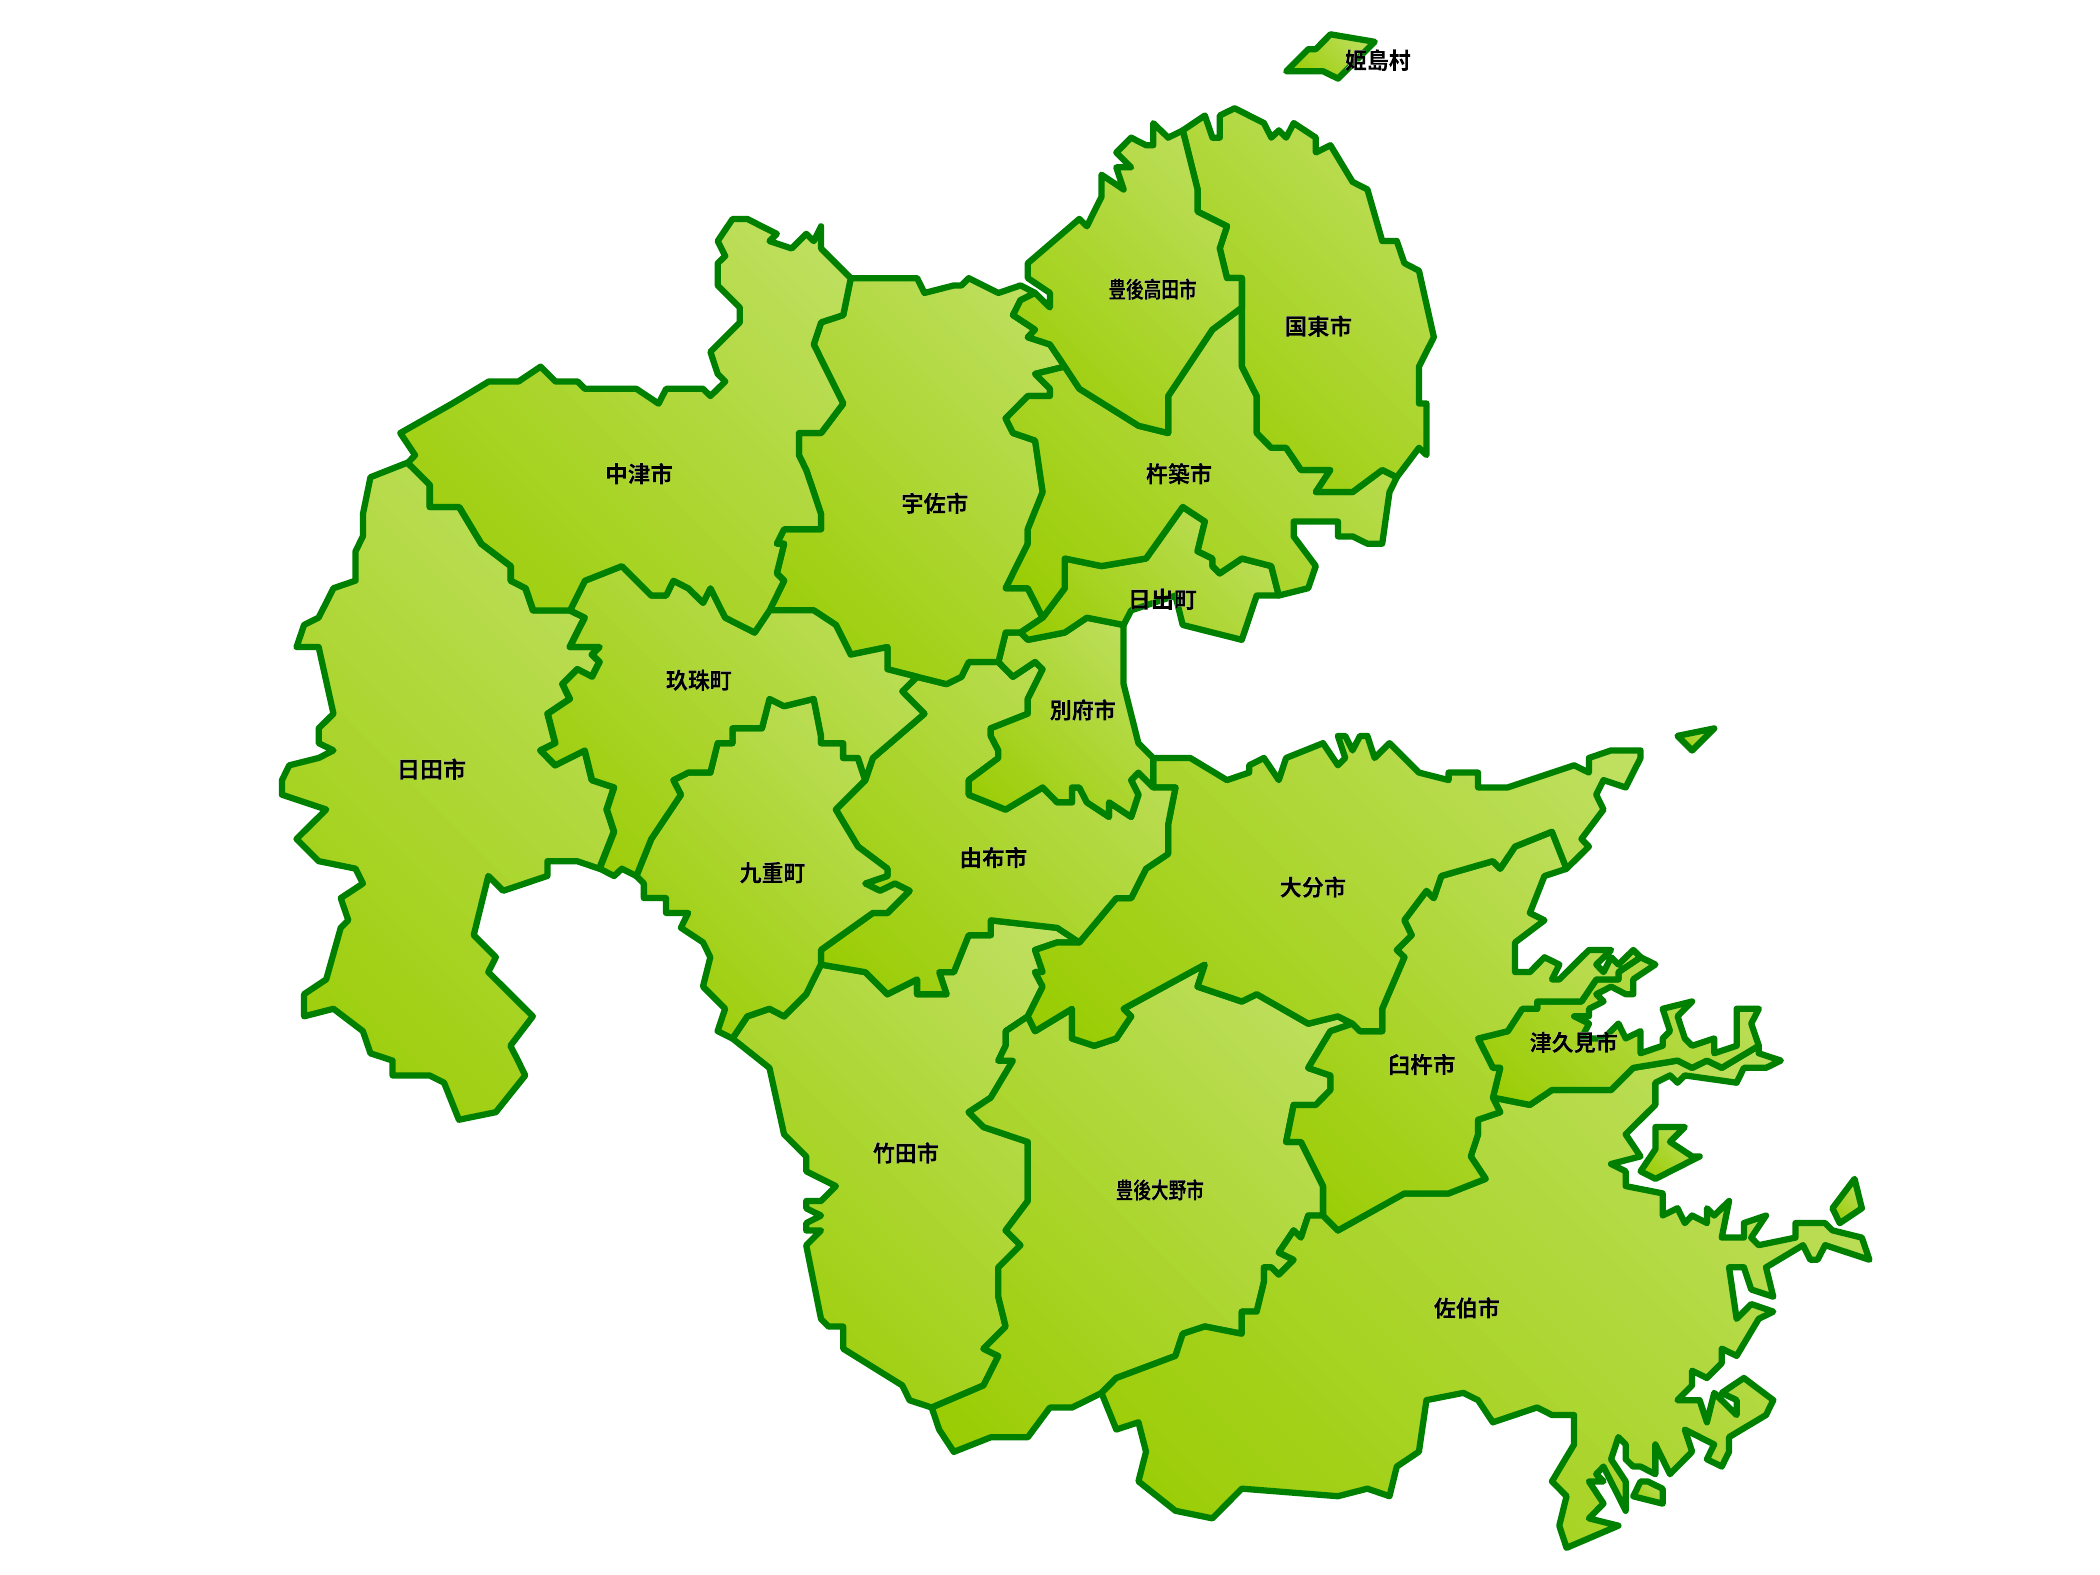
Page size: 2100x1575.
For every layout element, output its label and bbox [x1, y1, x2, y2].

text_box [1108, 277, 1197, 301]
text_box [961, 846, 1027, 869]
text_box [902, 491, 968, 515]
text_box [739, 861, 806, 884]
text_box [1285, 314, 1352, 338]
text_box [1433, 1296, 1500, 1319]
text_box [1279, 875, 1346, 899]
text_box [399, 757, 466, 781]
text_box [1389, 1053, 1455, 1076]
text_box [606, 462, 673, 485]
text_box [281, 34, 1870, 1549]
text_box [1116, 1178, 1204, 1201]
text_box [1145, 462, 1212, 485]
text_box [665, 668, 732, 692]
text_box [1049, 698, 1116, 721]
text_box [1130, 587, 1197, 611]
text_box [1529, 1030, 1618, 1054]
text_box [872, 1141, 939, 1164]
text_box [1345, 48, 1411, 72]
